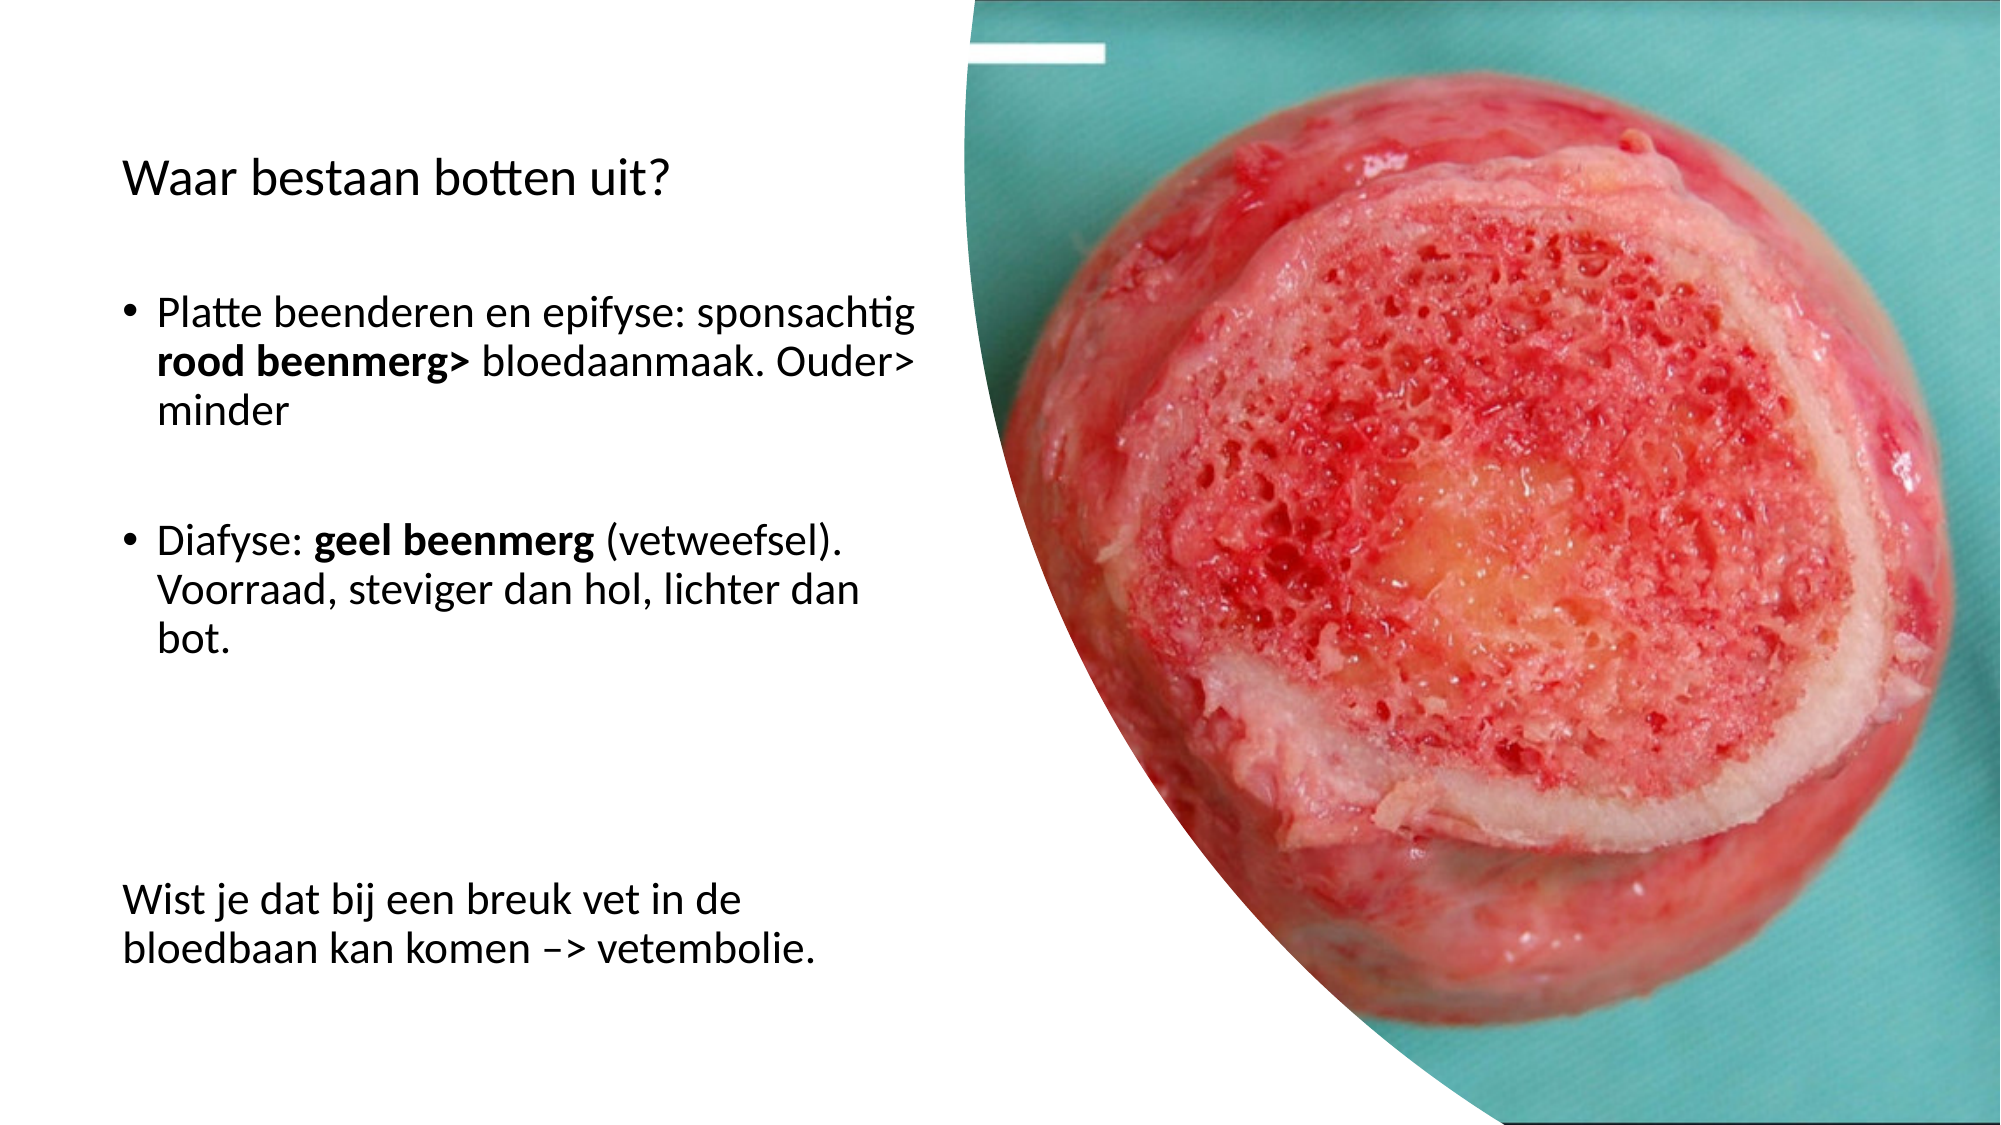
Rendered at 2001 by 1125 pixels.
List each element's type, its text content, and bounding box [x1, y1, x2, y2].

picture [964, 0, 2000, 1125]
list Waar bestaan botten uit? Platte beenderen en epifyse: sponsachtig rood beenmerg> bloedaanmaak. Ouder> minder Diafyse: geel beenmerg (vetweefsel). Voorraad, steviger dan hol, lichter dan bot. Wist je dat bij een breuk vet in de bloedbaan kan komen –> vetembolie. [107, 141, 948, 991]
